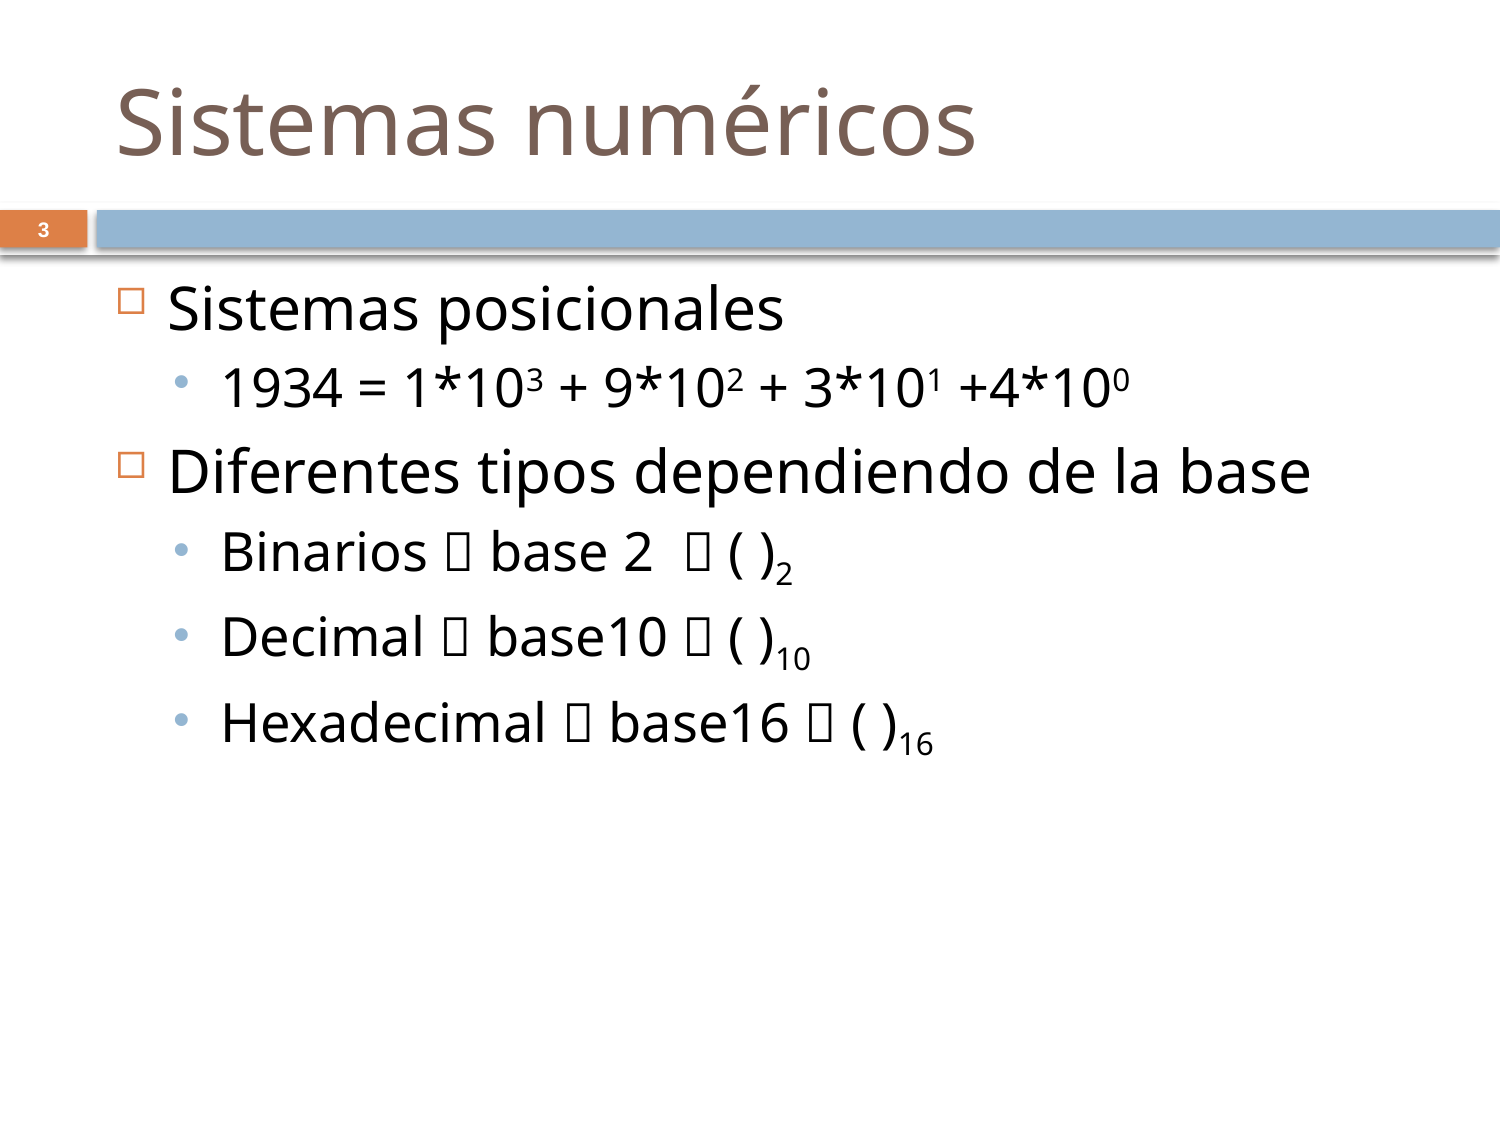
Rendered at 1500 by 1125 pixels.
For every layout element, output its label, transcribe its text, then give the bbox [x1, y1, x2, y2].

list Sistemas posicionales 1934 = 1*103 + 9*102 + 3*101 +4*100 Diferentes tipos dependiendo de la base Binarios  base 2  ( )2 Decimal  base10  ( )10 Hexadecimal  base16  ( )16 [100, 262, 1438, 1000]
slide_number 3 [0, 208, 88, 249]
title Sistemas numéricos [100, 37, 1438, 200]
